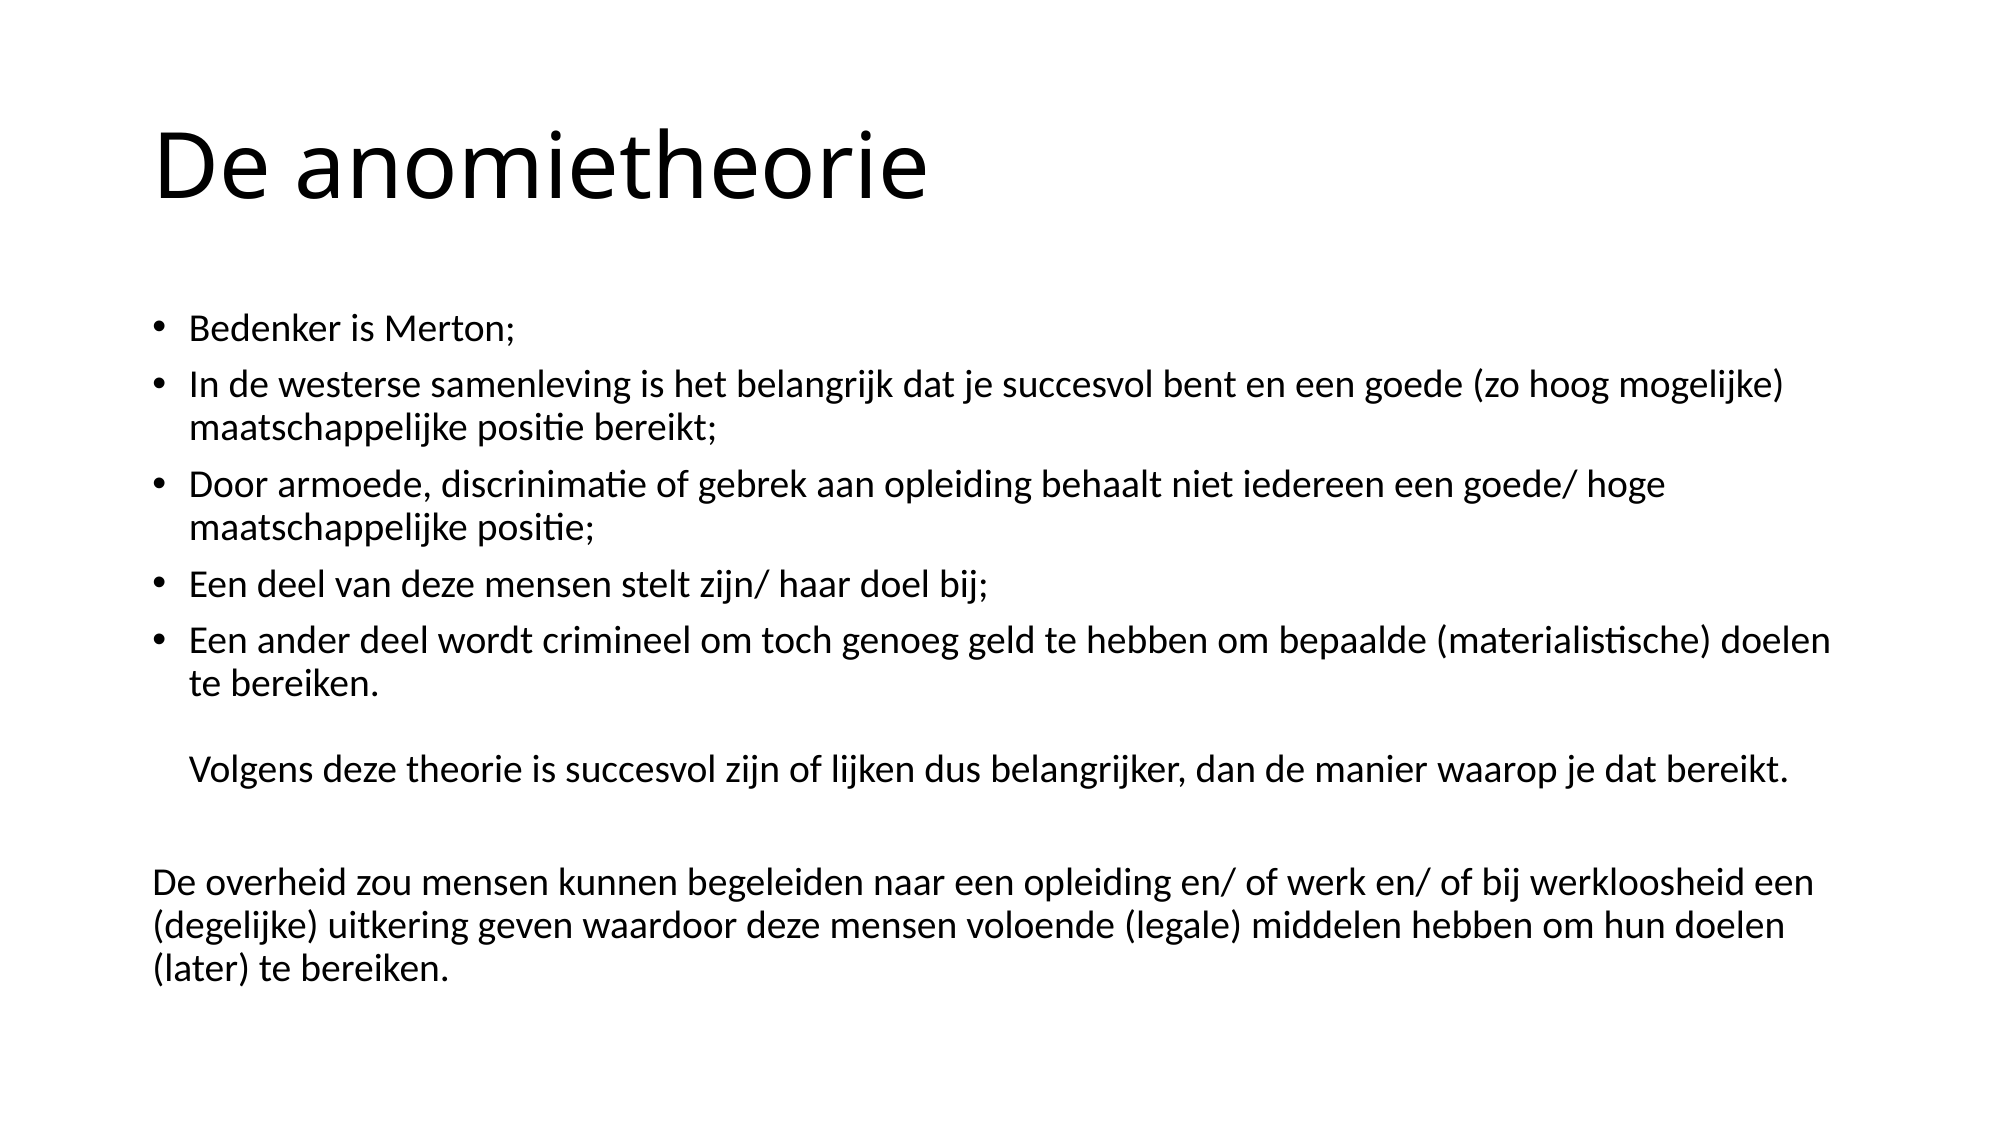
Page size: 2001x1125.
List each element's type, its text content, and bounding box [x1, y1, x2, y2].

title De anomietheorie [137, 59, 1863, 278]
list Bedenker is Merton; In de westerse samenleving is het belangrijk dat je succesvol bent en een goede (zo hoog mogelijke) maatschappelijke positie bereikt; Door armoede, discrinimatie of gebrek aan opleiding behaalt niet iedereen een goede/ hoge maatschappelijke positie; Een deel van deze mensen stelt zijn/ haar doel bij; Een ander deel wordt crimineel om toch genoeg geld te hebben om bepaalde (materialistische) doelen te bereiken. Volgens deze theorie is succesvol zijn of lijken dus belangrijker, dan de manier waarop je dat bereikt. De overheid zou mensen kunnen begeleiden naar een opleiding en/ of werk en/ of bij werkloosheid een (degelijke) uitkering geven waardoor deze mensen voloende (legale) middelen hebben om hun doelen (later) te bereiken. [137, 299, 1863, 1014]
